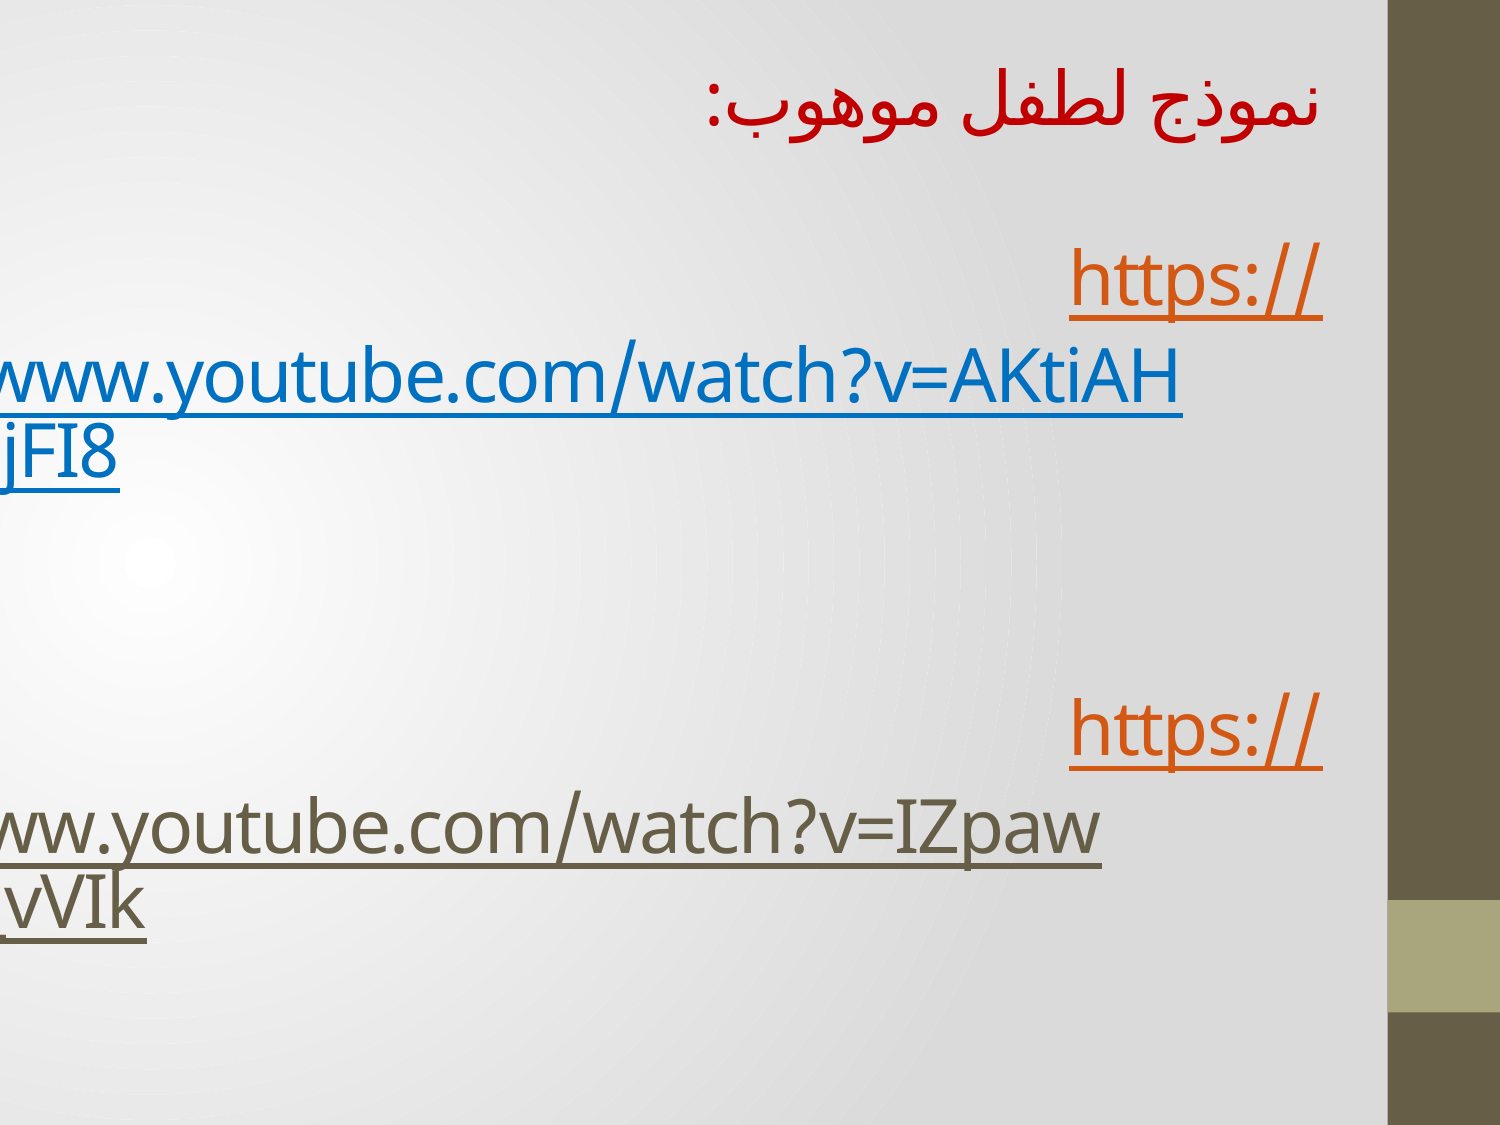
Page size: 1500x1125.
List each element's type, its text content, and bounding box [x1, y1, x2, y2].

title نموذج لطفل موهوب: https://www.youtube.com/watch?v=AKtiAH-jFI8 https://www.youtube.com/watch?v=IZpawG_vVIk [88, 444, 1339, 587]
